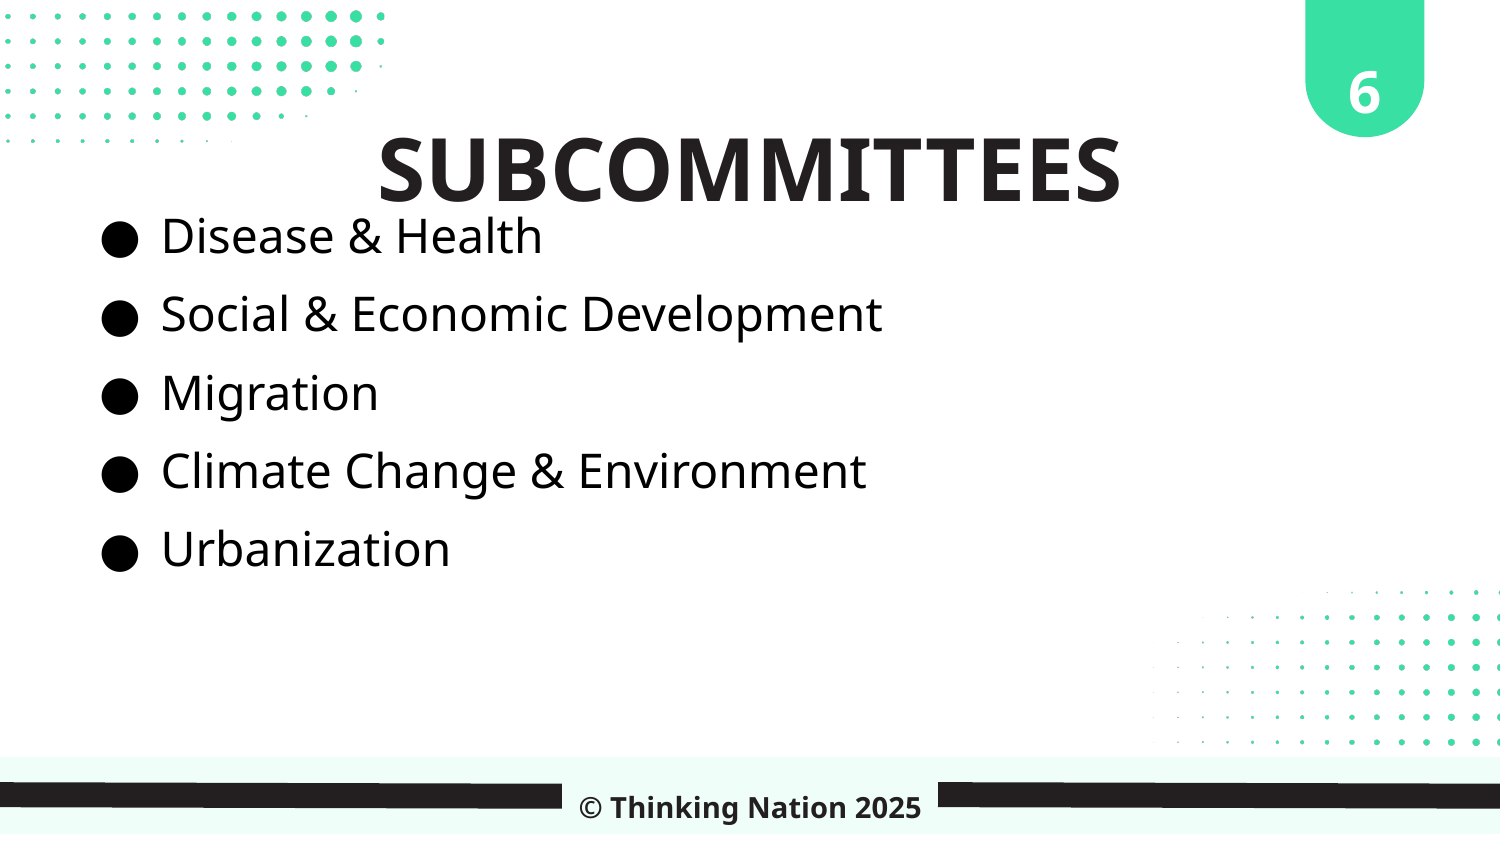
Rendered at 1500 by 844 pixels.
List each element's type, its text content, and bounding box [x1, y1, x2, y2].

text_box SUBCOMMITTEES [209, 71, 1291, 219]
text_box [1128, 590, 1500, 755]
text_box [0, 756, 1500, 835]
text_box Disease & Health Social & Economic Development Migration Climate Change & Environment Urbanization [85, 205, 1276, 577]
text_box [1300, 0, 1430, 138]
text_box [0, 0, 385, 144]
